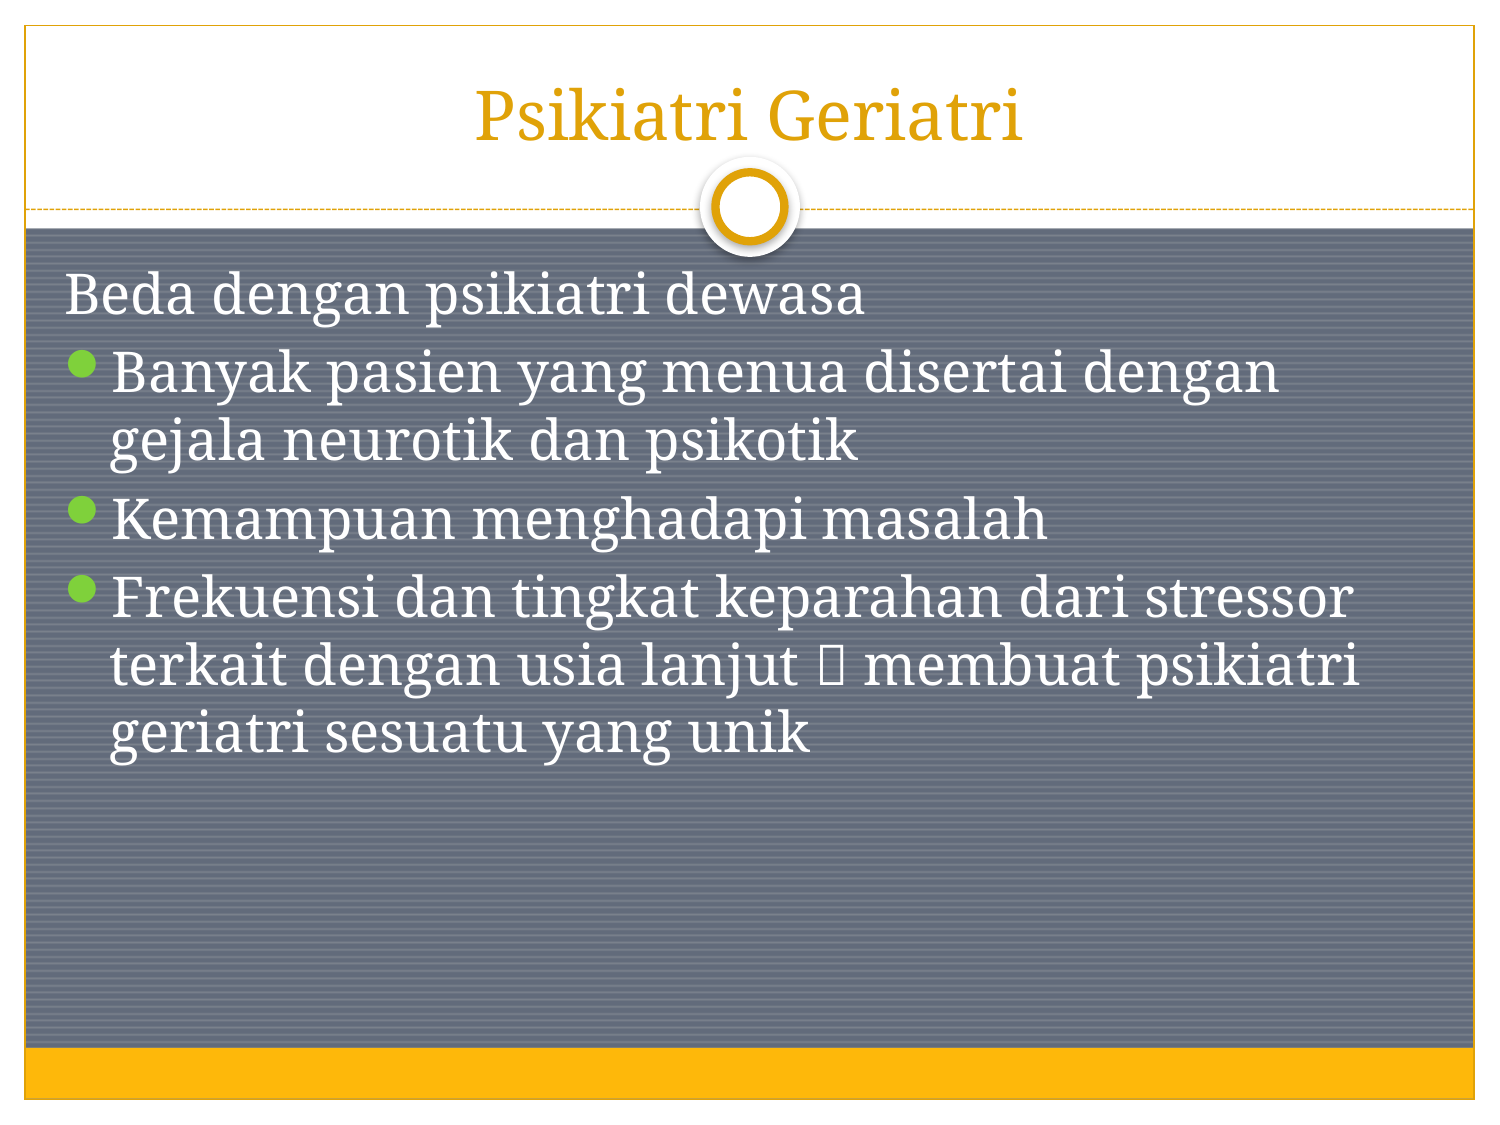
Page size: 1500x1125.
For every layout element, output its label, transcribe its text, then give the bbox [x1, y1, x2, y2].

title Psikiatri Geriatri [49, 37, 1450, 162]
list Beda dengan psikiatri dewasa Banyak pasien yang menua disertai dengan gejala neurotik dan psikotik Kemampuan menghadapi masalah Frekuensi dan tingkat keparahan dari stressor terkait dengan usia lanjut  membuat psikiatri geriatri sesuatu yang unik [49, 250, 1445, 1001]
